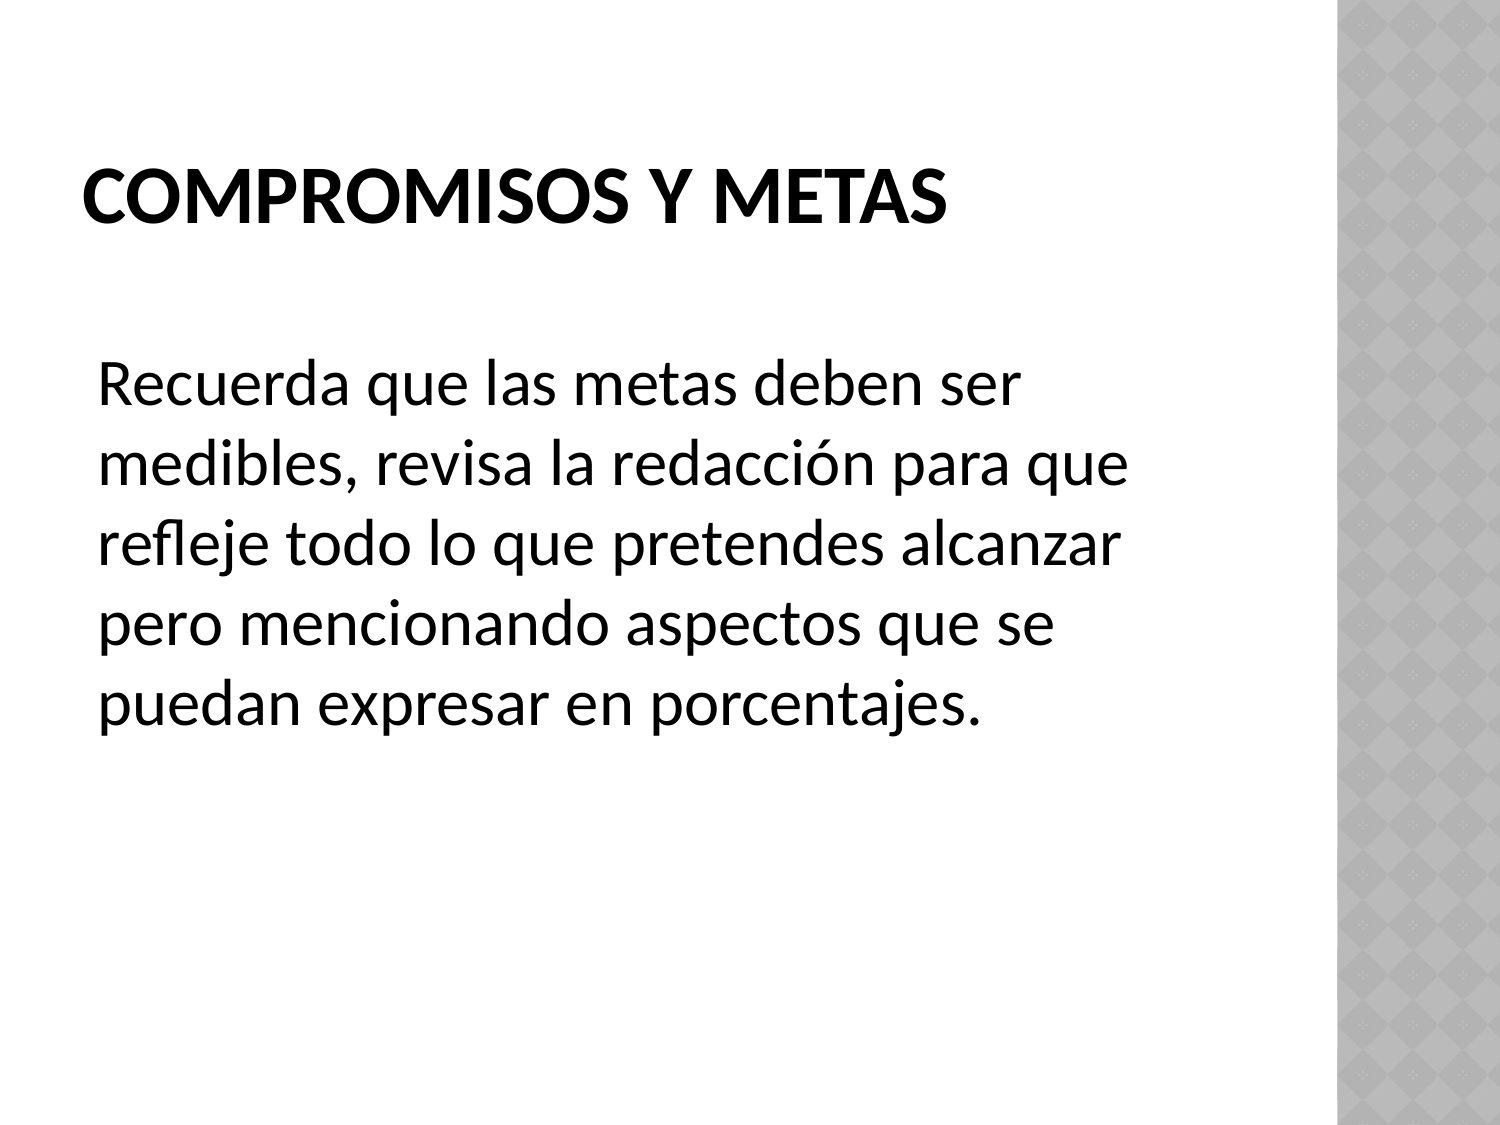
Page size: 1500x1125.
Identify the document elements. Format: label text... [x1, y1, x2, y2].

text_box Recuerda que las metas deben ser medibles, revisa la redacción para que refleje todo lo que pretendes alcanzar pero mencionando aspectos que se puedan expresar en porcentajes. [82, 331, 1258, 747]
title COMPROMISOS Y METAS [75, 52, 1263, 240]
